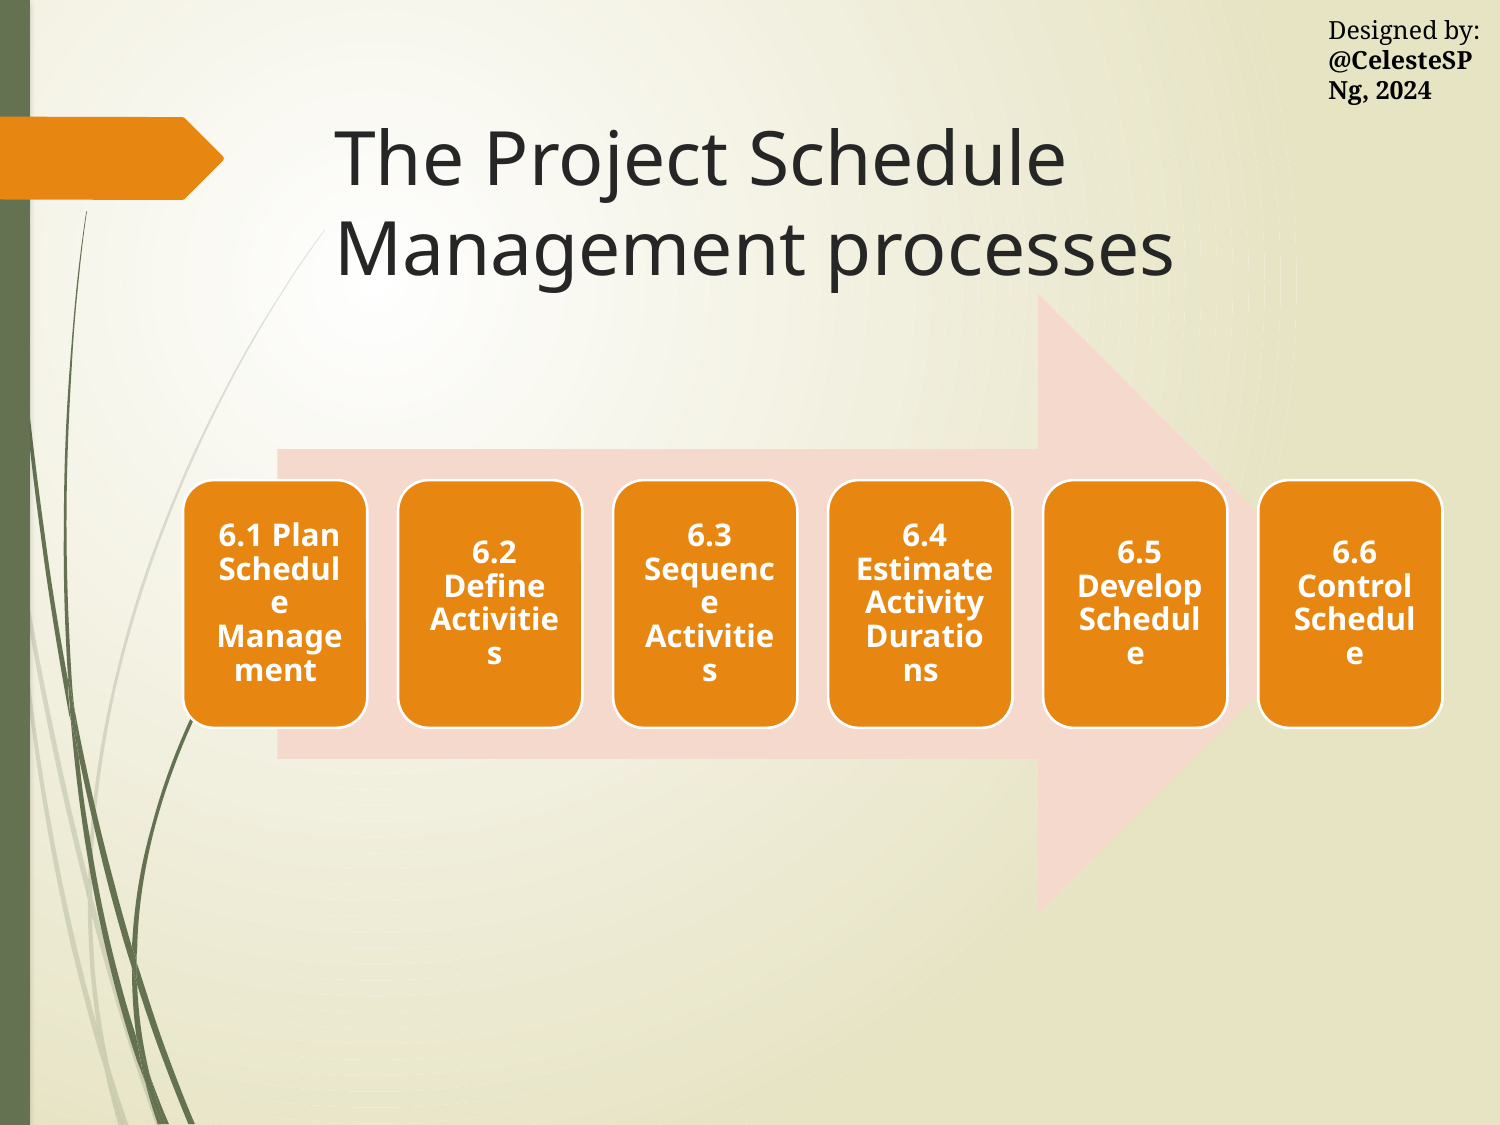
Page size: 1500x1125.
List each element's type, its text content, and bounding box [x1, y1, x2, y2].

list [182, 293, 1443, 915]
title The Project Schedule Management processes [319, 102, 1400, 293]
